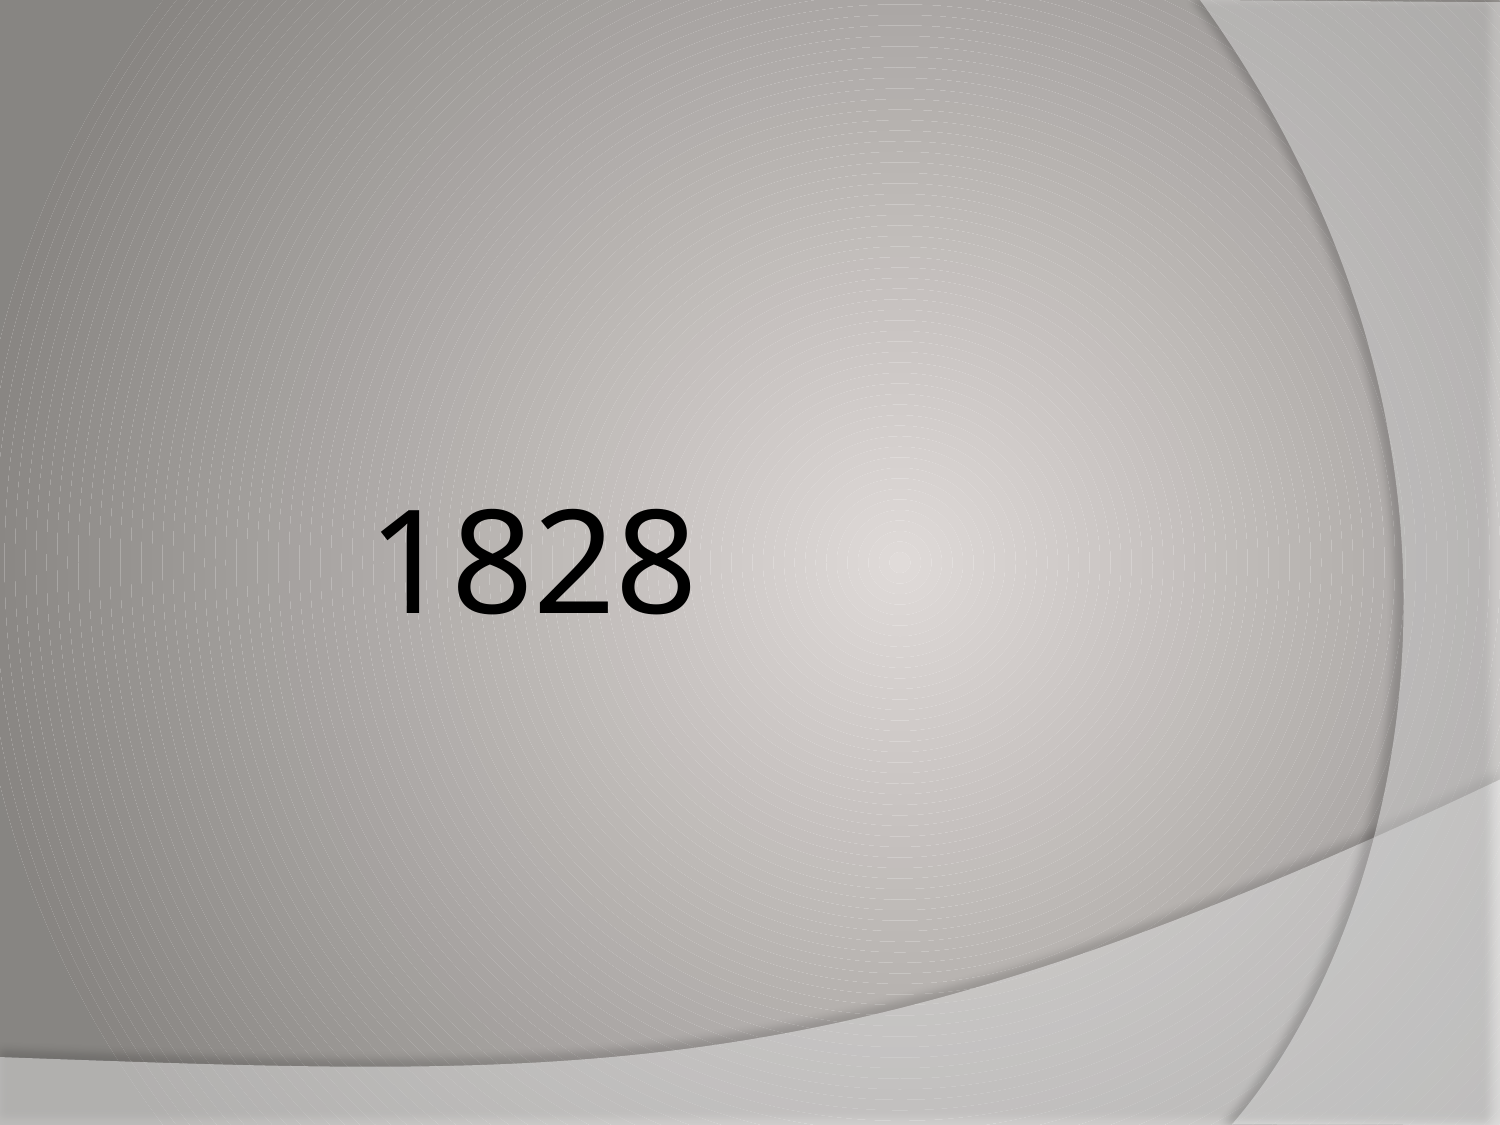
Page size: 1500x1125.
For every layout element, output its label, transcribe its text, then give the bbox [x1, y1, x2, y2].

title 1828 [0, 462, 1225, 650]
